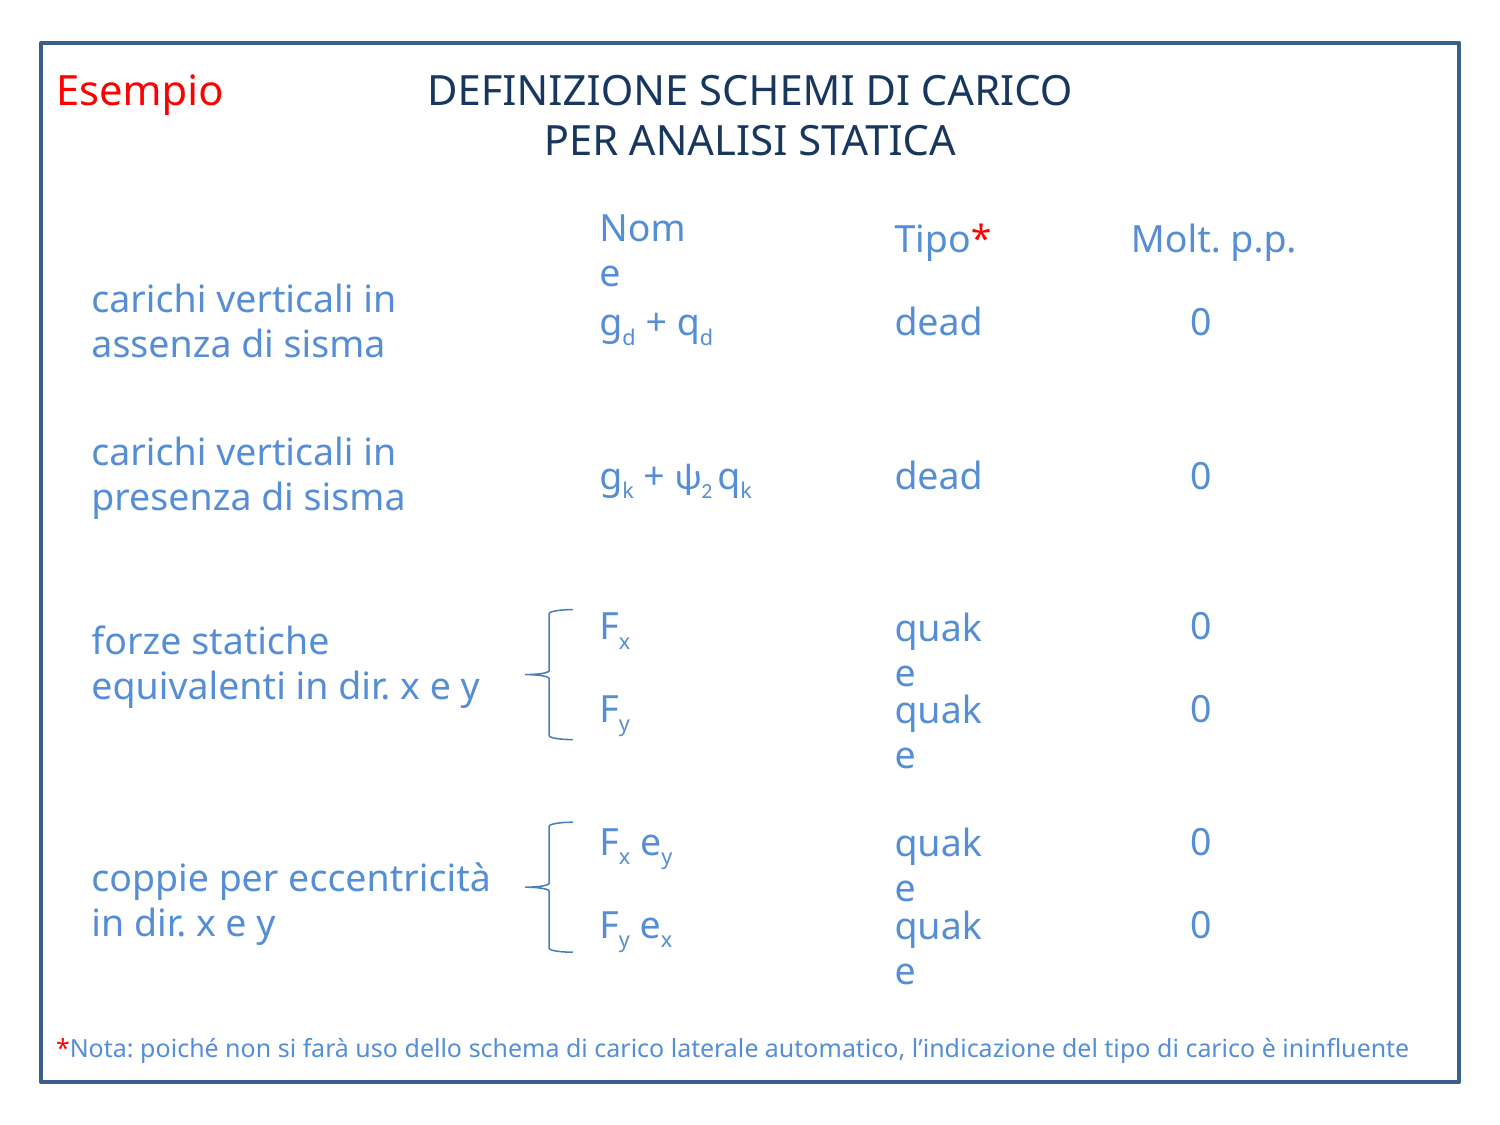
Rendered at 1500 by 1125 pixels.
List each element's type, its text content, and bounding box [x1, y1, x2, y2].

text_box dead [879, 444, 1010, 505]
text_box Fy [584, 677, 821, 744]
text_box *Nota: poiché non si farà uso dello schema di carico laterale automatico, l’indicazione del tipo di carico è ininfluente [41, 1025, 1447, 1070]
text_box Fy ex [584, 893, 821, 960]
text_box [39, 41, 1461, 1084]
text_box quake [879, 812, 1010, 894]
text_box 0 [1175, 594, 1235, 655]
text_box dead [879, 290, 1010, 351]
text_box carichi verticali in presenza di sisma [76, 421, 538, 526]
text_box quake [879, 596, 1010, 679]
text_box 0 [1175, 677, 1235, 738]
text_box Esempio [41, 56, 1459, 122]
text_box 0 [1175, 810, 1235, 871]
text_box 0 [1175, 444, 1235, 505]
text_box Nome [584, 196, 715, 290]
text_box carichi verticali in assenza di sisma [76, 267, 538, 373]
text_box Tipo* [879, 208, 1010, 268]
text_box gk + ψ2 qk [584, 444, 821, 511]
text_box quake [879, 679, 1010, 784]
text_box coppie per eccentricità in dir. x e y [76, 846, 538, 951]
text_box gd + qd [584, 290, 750, 357]
text_box Fx [584, 594, 821, 661]
text_box DEFINIZIONE SCHEMI DI CARICO PER ANALISI STATICA [41, 122, 1459, 172]
text_box Molt. p.p. [1116, 208, 1341, 268]
text_box [524, 608, 573, 741]
text_box 0 [1175, 290, 1235, 351]
text_box [524, 821, 573, 953]
text_box 0 [1175, 893, 1235, 953]
text_box Fx ey [584, 810, 821, 877]
text_box forze statiche equivalenti in dir. x e y [76, 609, 538, 715]
text_box quake [879, 894, 1010, 1000]
